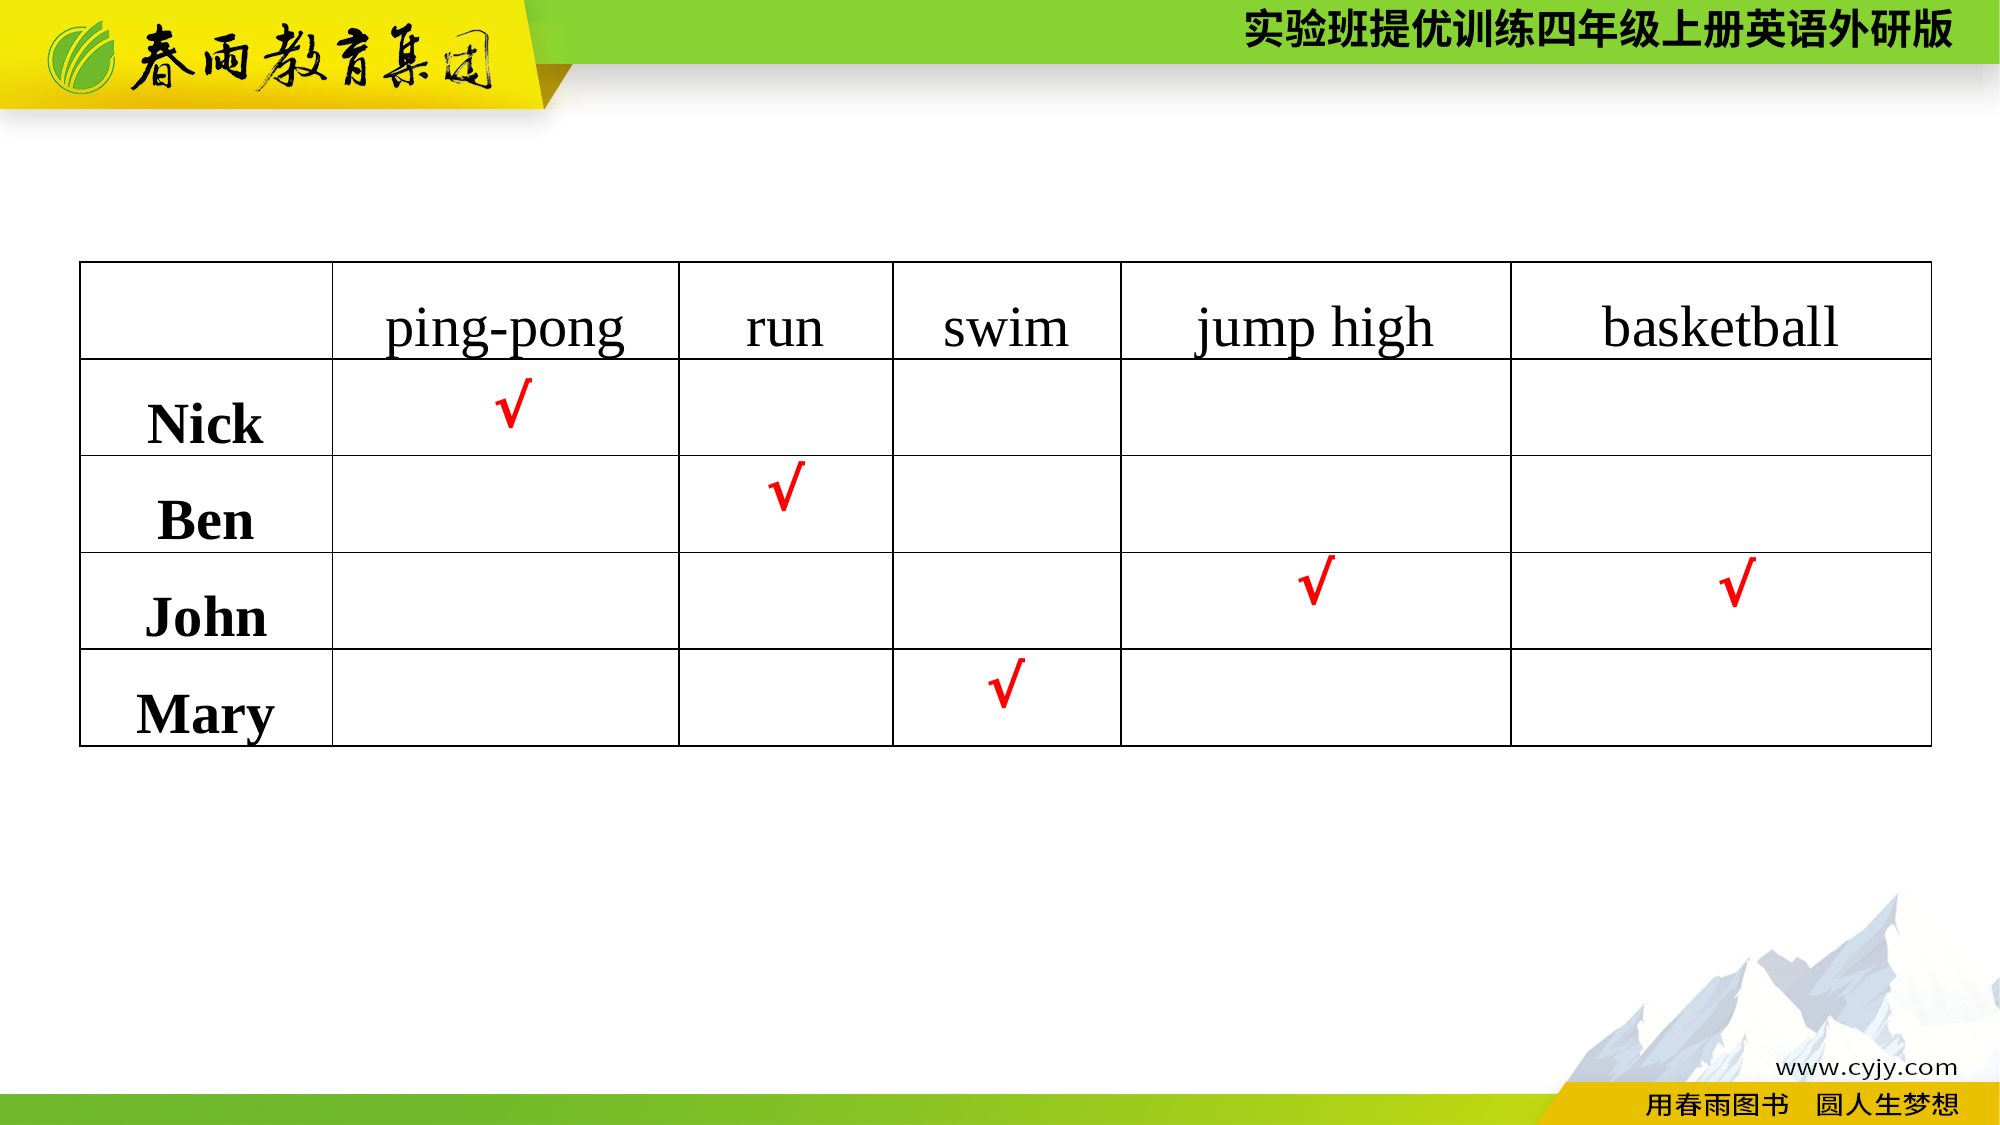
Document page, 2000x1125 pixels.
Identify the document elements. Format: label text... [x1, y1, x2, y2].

table_cell [1512, 553, 1931, 648]
table_cell [894, 360, 1120, 455]
text_box √ [971, 642, 1040, 727]
text_box √ [751, 444, 821, 530]
picture [0, 0, 2000, 1125]
table_cell [1512, 360, 1931, 455]
table_cell [333, 650, 678, 745]
table_cell [894, 650, 1120, 745]
table_cell [1122, 360, 1510, 455]
table_cell [1512, 650, 1931, 745]
text_box √ [1281, 538, 1351, 624]
table_header ping-pong [333, 263, 678, 358]
table_cell Nick [81, 360, 332, 455]
table_cell [1512, 456, 1931, 552]
table_cell [333, 456, 678, 552]
table_header swim [894, 263, 1120, 358]
table_cell Mary [81, 650, 332, 745]
table_cell Ben [81, 456, 332, 552]
text_box √ [478, 361, 548, 447]
table_cell [1122, 553, 1510, 648]
table_header run [680, 263, 892, 358]
table_cell [894, 456, 1120, 552]
table_cell [680, 553, 892, 648]
table_cell [1122, 456, 1510, 552]
table_cell [680, 650, 892, 745]
table_cell [1122, 650, 1510, 745]
text_box √ [1702, 540, 1772, 626]
table_header [81, 263, 332, 358]
table_cell [333, 553, 678, 648]
table_cell John [81, 553, 332, 648]
table_cell [894, 553, 1120, 648]
table_cell [680, 456, 892, 552]
table_cell [680, 360, 892, 455]
table_header basketball [1512, 263, 1931, 358]
table_header jump high [1122, 263, 1510, 358]
table_cell [333, 360, 678, 455]
